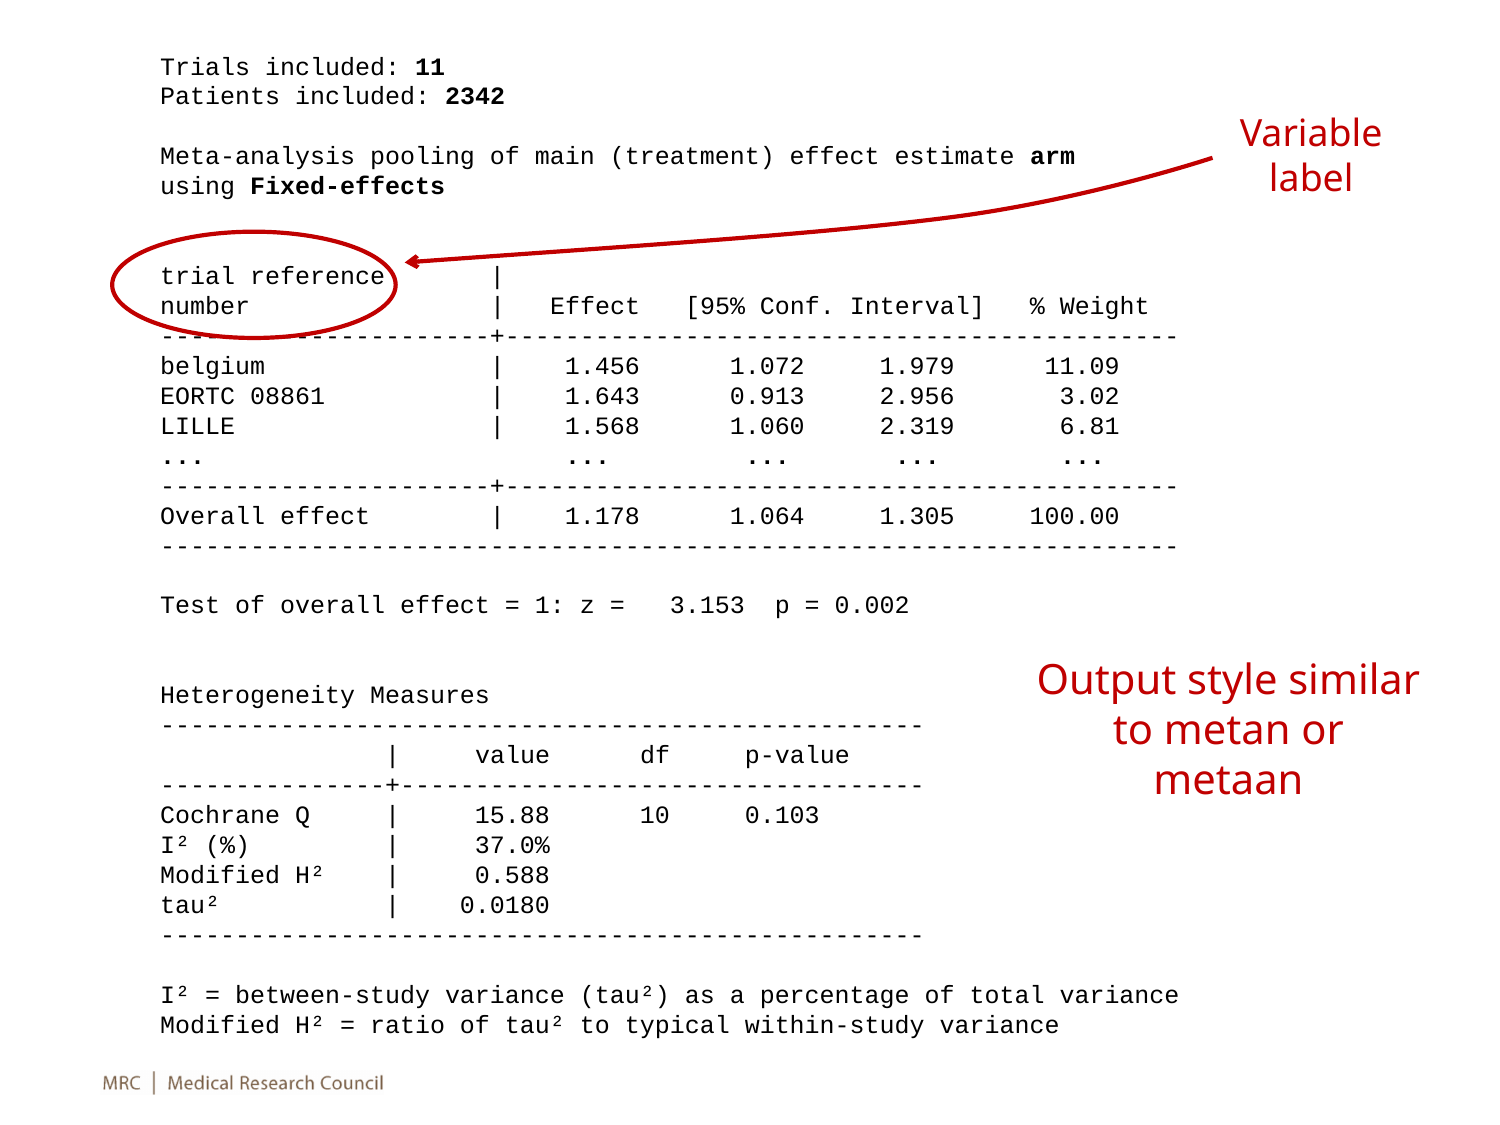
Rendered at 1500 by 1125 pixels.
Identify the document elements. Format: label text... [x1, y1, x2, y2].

text_box Trials included: 11 Patients included: 2342 Meta-analysis pooling of main (treatment) effect estimate arm using Fixed-effects -------------------------------------------------------------------- trial reference | number | Effect [95% Conf. Interval] % Weight ----------------------+--------------------------------------------- belgium | 1.456 1.072 1.979 11.09 EORTC 08861 | 1.643 0.913 2.956 3.02 LILLE | 1.568 1.060 2.319 6.81 ... ... ... ... ... ----------------------+--------------------------------------------- Overall effect | 1.178 1.064 1.305 100.00 -------------------------------------------------------------------- Test of overall effect = 1: z = 3.153 p = 0.002 Heterogeneity Measures --------------------------------------------------- | value df p-value ---------------+----------------------------------- Cochrane Q | 15.88 10 0.103 I² (%) | 37.0% Modified H² | 0.588 tau² | 0.0180 --------------------------------------------------- I² = between-study variance (tau²) as a percentage of total variance Modified H² = ratio of tau² to typical within-study variance [145, 42, 1196, 208]
text_box Variable label [1191, 101, 1432, 207]
text_box [404, 160, 1191, 269]
text_box [511, 208, 1471, 256]
text_box [29, 208, 817, 256]
text_box [112, 231, 396, 338]
text_box Trials included: 11 Patients included: 2342 Meta-analysis pooling of main (treatment) effect estimate arm using Fixed-effects -------------------------------------------------------------------- trial reference | number | Effect [95% Conf. Interval] % Weight ----------------------+--------------------------------------------- belgium | 1.456 1.072 1.979 11.09 EORTC 08861 | 1.643 0.913 2.956 3.02 LILLE | 1.568 1.060 2.319 6.81 ... ... ... ... ... ----------------------+--------------------------------------------- Overall effect | 1.178 1.064 1.305 100.00 -------------------------------------------------------------------- Test of overall effect = 1: z = 3.153 p = 0.002 Heterogeneity Measures --------------------------------------------------- | value df p-value ---------------+----------------------------------- Cochrane Q | 15.88 10 0.103 I² (%) | 37.0% Modified H² | 0.588 tau² | 0.0180 --------------------------------------------------- I² = between-study variance (tau²) as a percentage of total variance Modified H² = ratio of tau² to typical within-study variance [145, 256, 1196, 1076]
text_box Output style similar to metan or metaan [1021, 645, 1436, 810]
picture [100, 1070, 384, 1095]
